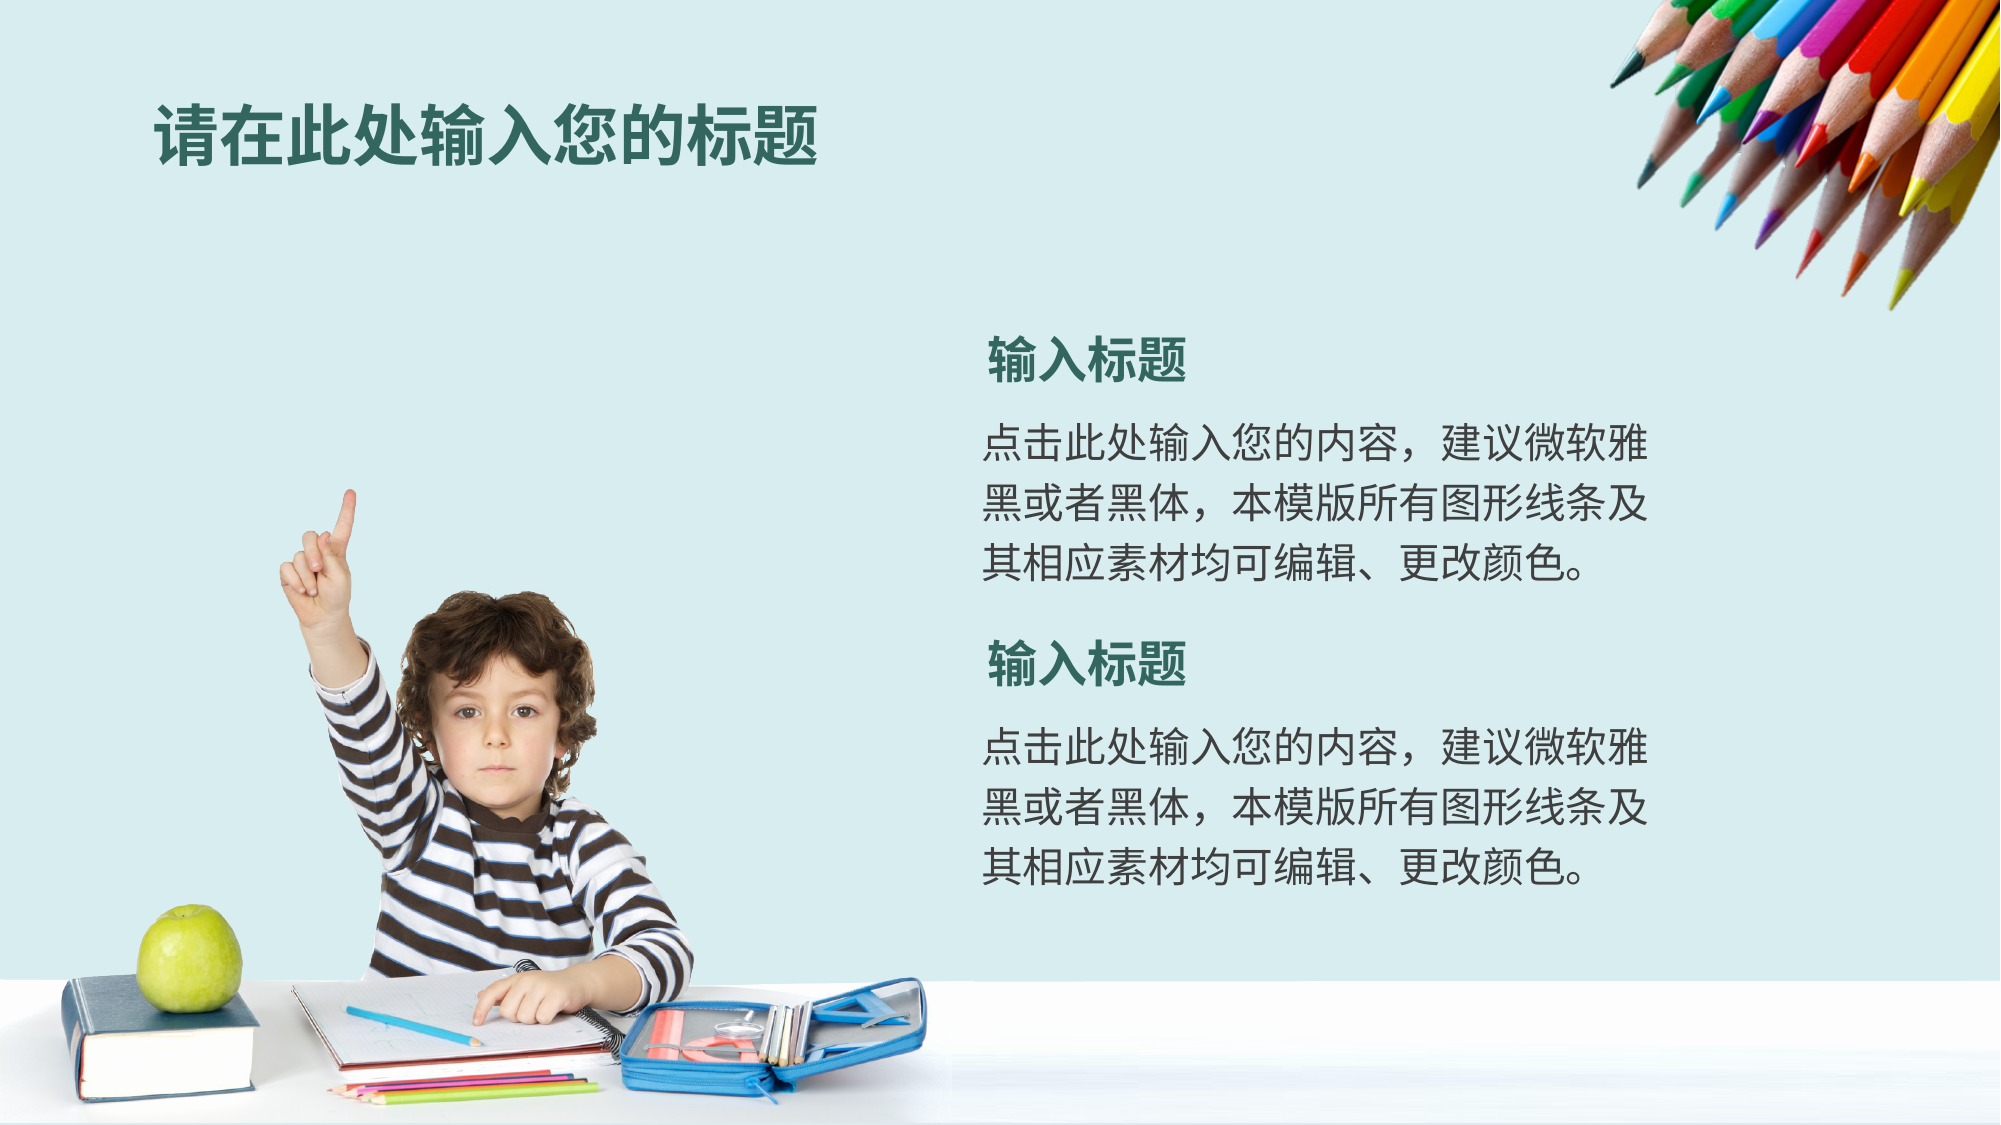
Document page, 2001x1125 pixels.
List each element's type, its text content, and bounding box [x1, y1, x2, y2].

picture [0, 474, 2000, 1123]
text_box 输入标题 [974, 625, 1527, 700]
picture [1575, 0, 2000, 315]
title 请在此处输入您的标题 [137, 59, 1863, 219]
text_box 点击此处输入您的内容，建议微软雅黑或者黑体，本模版所有图形线条及其相应素材均可编辑、更改颜色。 [966, 399, 1669, 611]
text_box 输入标题 [973, 320, 1527, 396]
text_box 点击此处输入您的内容，建议微软雅黑或者黑体，本模版所有图形线条及其相应素材均可编辑、更改颜色。 [974, 703, 1669, 915]
